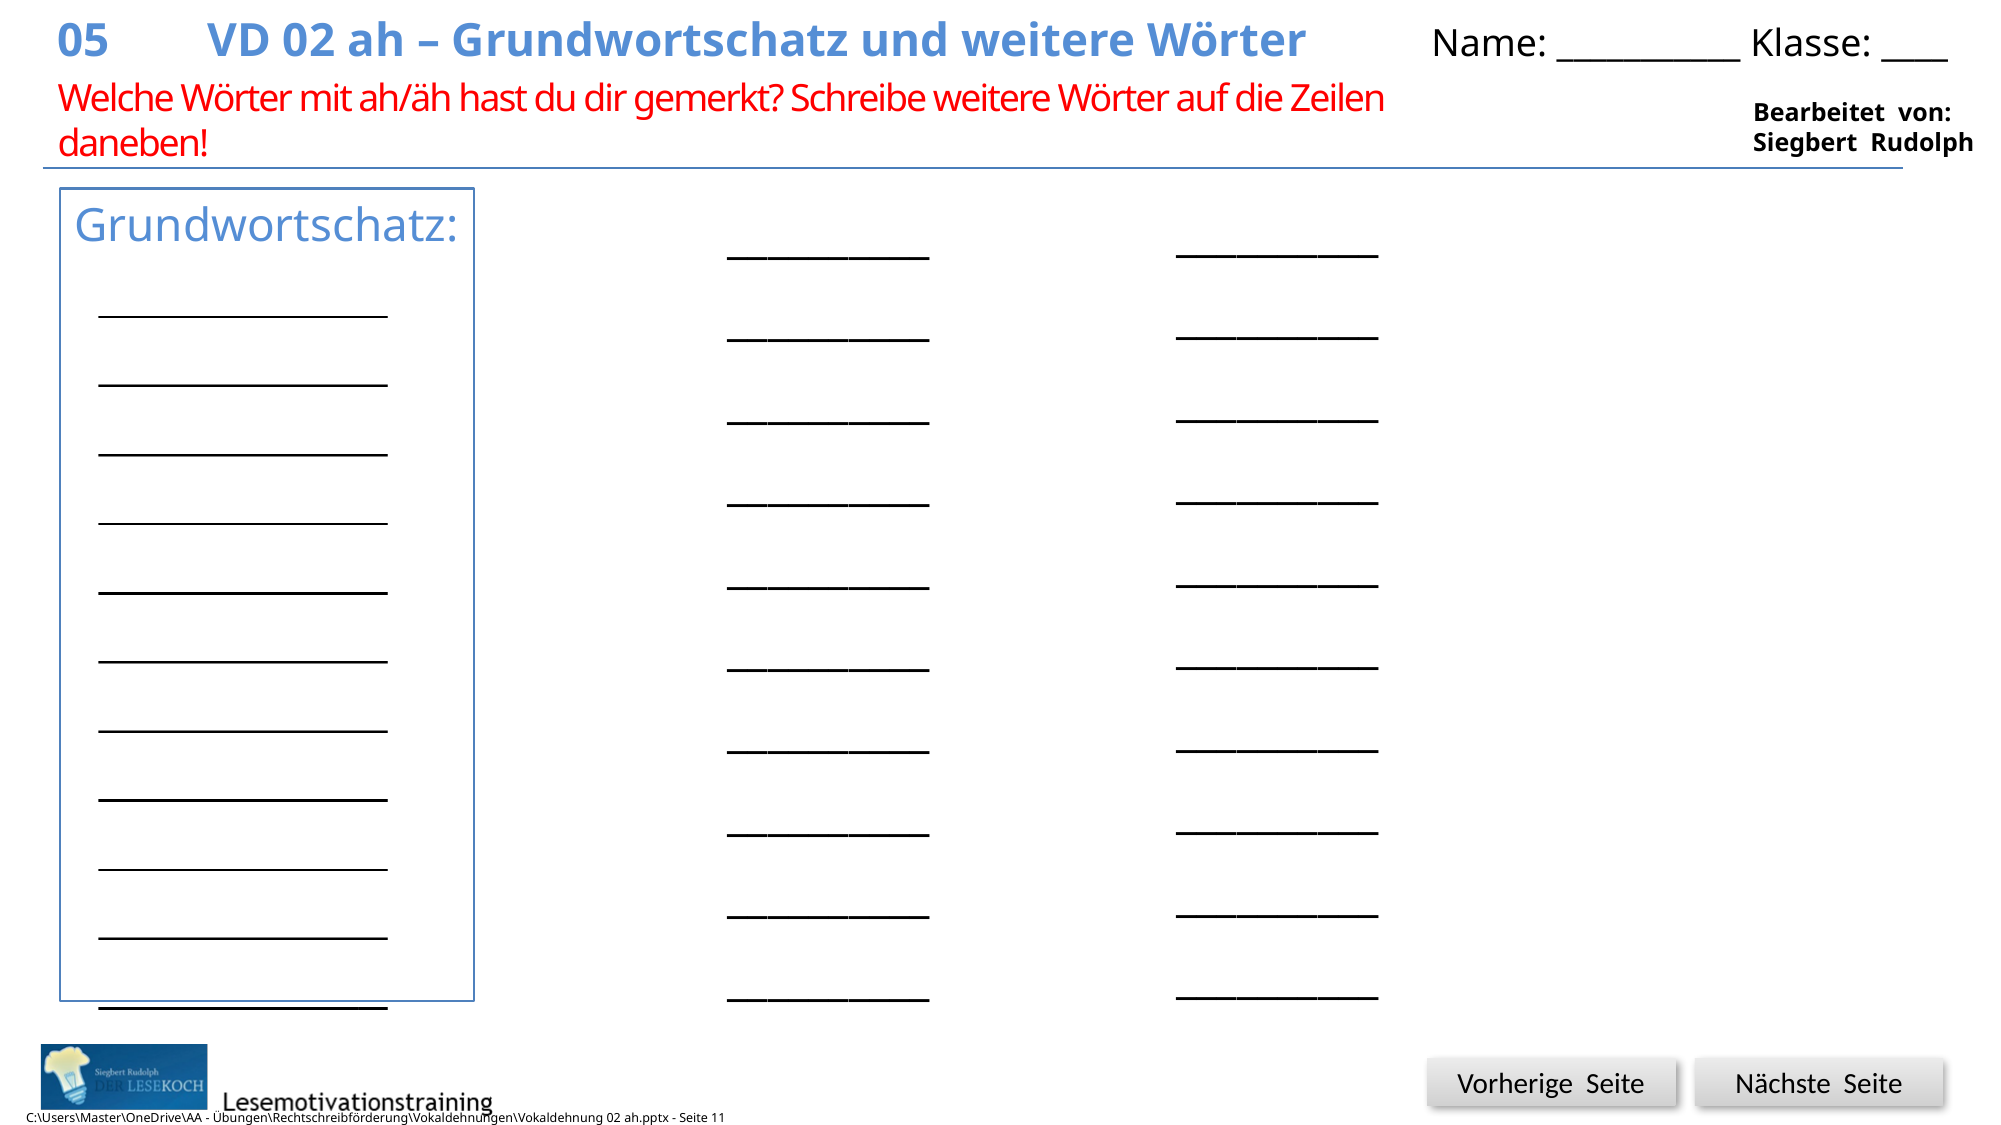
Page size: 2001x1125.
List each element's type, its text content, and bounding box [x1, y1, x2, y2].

text_box __________ __________ __________ __________ __________ __________ __________ __________ __________ __________ [1161, 172, 1394, 1011]
picture [40, 1044, 508, 1102]
text_box C:\Users\Master\OneDrive\AA - Übungen\Rechtschreibförderung\Vokaldehnungen\Vokaldehnung 02 ah.pptx - Seite 11 [11, 1102, 741, 1125]
picture [66, 255, 422, 1037]
text_box 05 VD 02 ah – Grundwortschatz und weitere Wörter Name: ___________ Klasse: ____ [42, 3, 2000, 73]
text_box Grundwortschatz: [59, 188, 474, 1001]
text_box Welche Wörter mit ah/äh hast du dir gemerkt? Schreibe weitere Wörter auf die Zeilen daneben! [42, 66, 1544, 172]
text_box __________ __________ __________ __________ __________ __________ __________ __________ __________ __________ [712, 172, 946, 1012]
